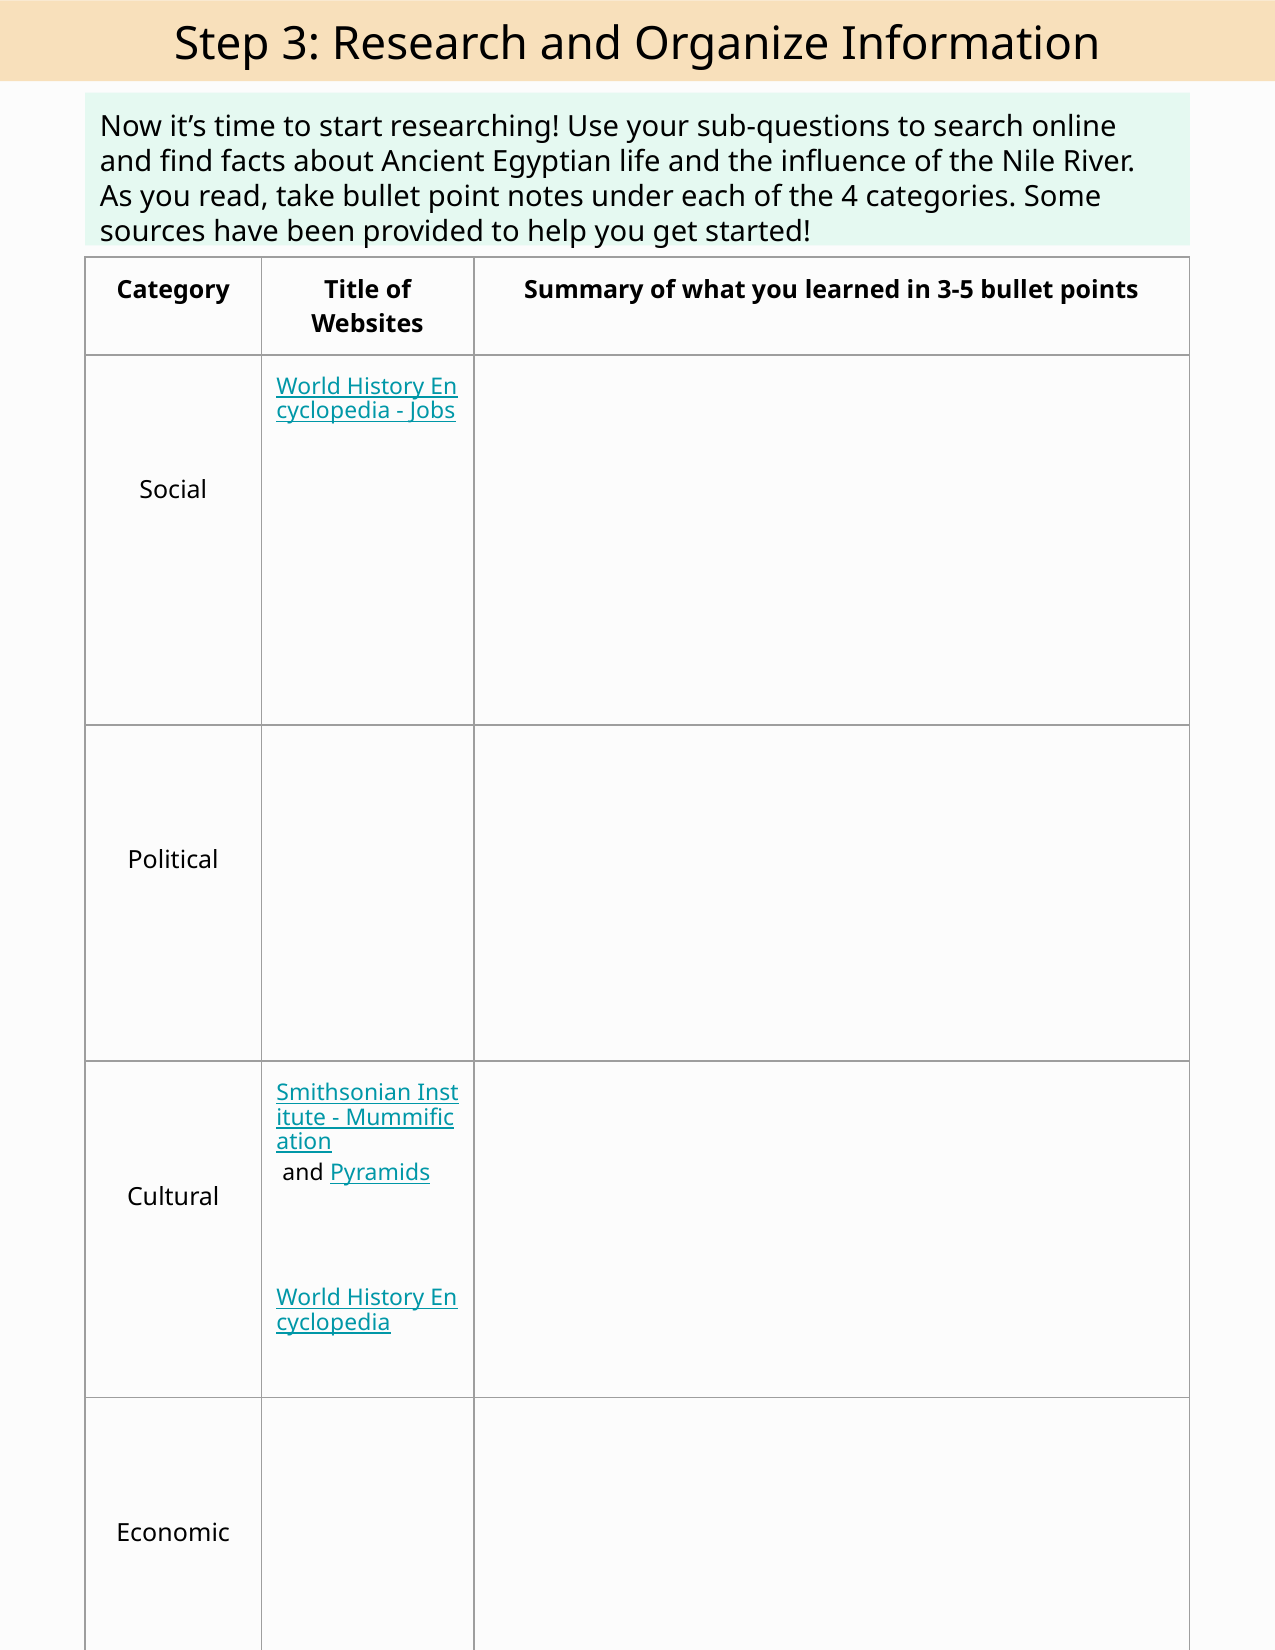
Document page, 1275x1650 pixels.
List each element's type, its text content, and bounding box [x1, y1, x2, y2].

table_cell [262, 1398, 473, 1650]
table_cell Smithsonian Institute - Mummification and Pyramids World History Encyclopedia [262, 1062, 473, 1397]
text_box Now it’s time to start researching! Use your sub-questions to search online and find facts about Ancient Egyptian life and the influence of the Nile River. As you read, take bullet point notes under each of the 4 categories. Some sources have been provided to help you get started! [85, 92, 1190, 246]
table_header Title of Websites [262, 258, 473, 354]
table_cell [262, 726, 473, 1060]
table_cell Economic [86, 1398, 261, 1650]
table_cell [475, 1062, 1189, 1397]
table_cell [475, 726, 1189, 1060]
text_box Step 3: Research and Organize Information [0, 0, 1275, 82]
table_cell [475, 356, 1189, 724]
table_cell Cultural [86, 1062, 261, 1397]
table_cell World History Encyclopedia - Jobs [262, 356, 473, 724]
table_cell Political [86, 726, 261, 1060]
table_header Category [86, 258, 261, 354]
table_cell [475, 1398, 1189, 1650]
table_cell Social [86, 356, 261, 724]
table_header Summary of what you learned in 3-5 bullet points [475, 258, 1189, 354]
